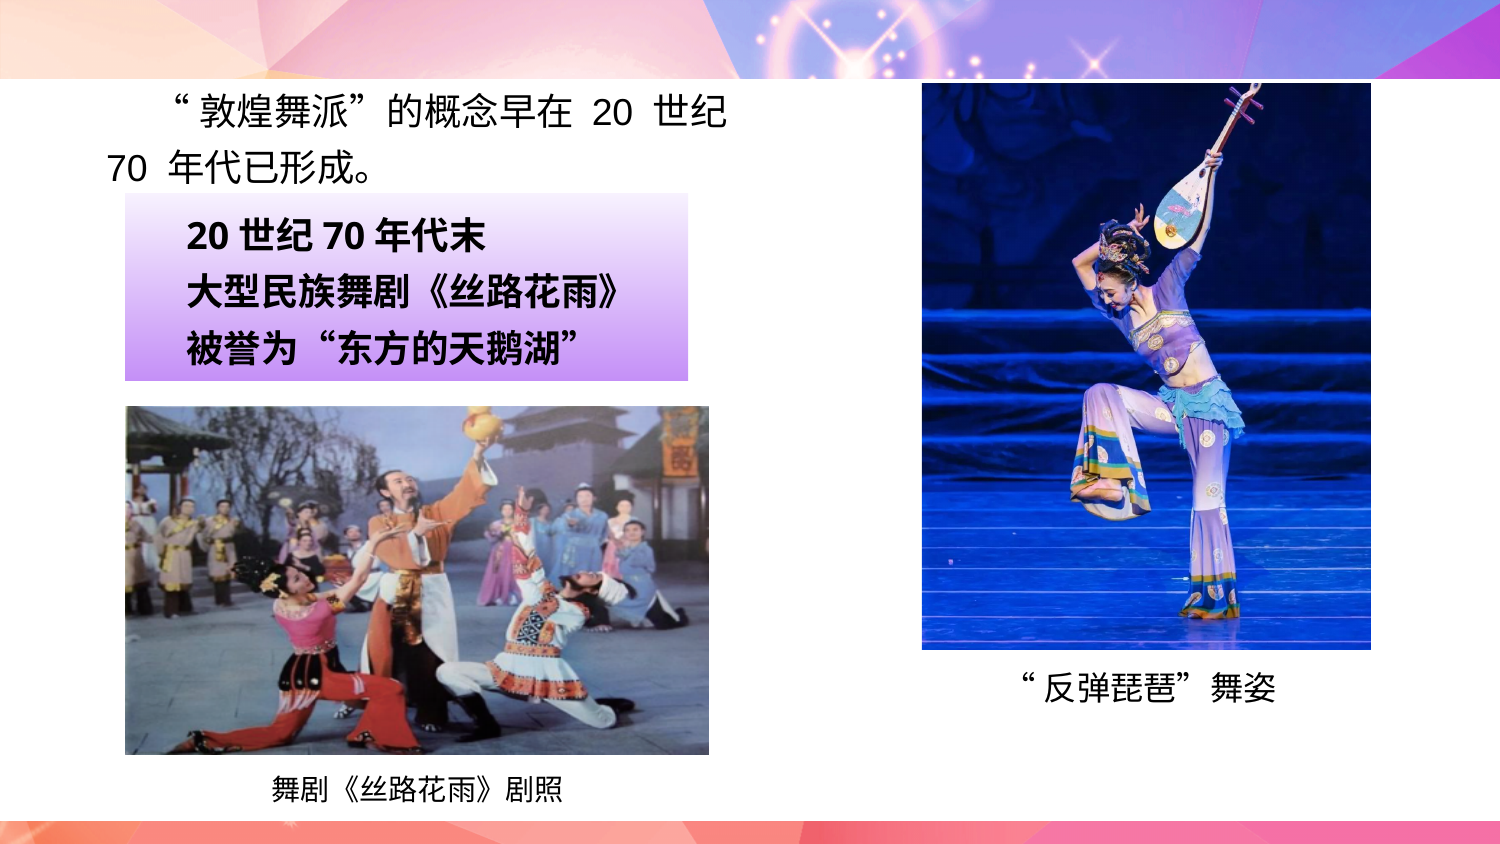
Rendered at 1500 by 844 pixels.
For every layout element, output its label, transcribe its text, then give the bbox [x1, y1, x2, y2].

text_box “敦煌舞派”的概念早在 20 世纪 70 年代已形成。 [90, 68, 770, 202]
picture [0, 821, 1500, 844]
picture [0, 0, 1500, 79]
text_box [921, 83, 1371, 720]
text_box 20世纪70年代末 大型民族舞剧《丝路花雨》 被誉为“东方的天鹅湖” [125, 202, 689, 381]
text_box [125, 406, 709, 814]
